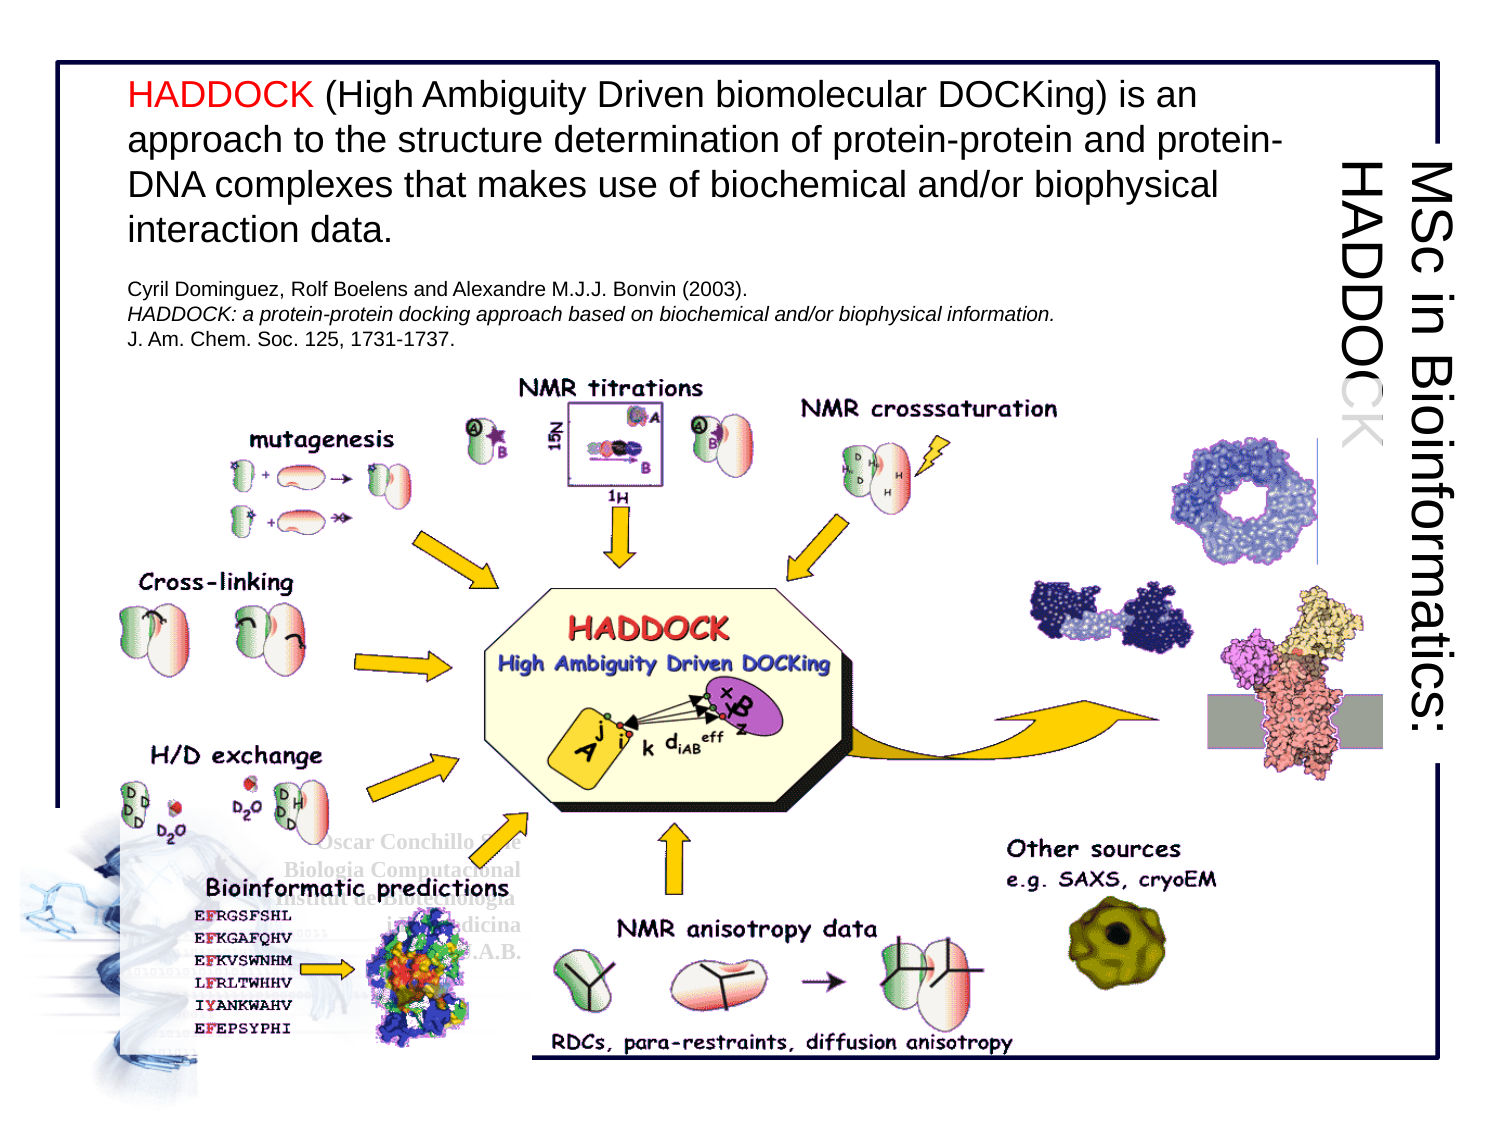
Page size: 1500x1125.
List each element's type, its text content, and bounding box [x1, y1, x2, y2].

text_box HADDOCK (High Ambiguity Driven biomolecular DOCKing) is an approach to the structure determination of protein-protein and protein-DNA complexes that makes use of biochemical and/or biophysical interaction data. Cyril Dominguez, Rolf Boelens and Alexandre M.J.J. Bonvin (2003). HADDOCK: a protein-protein docking approach based on biochemical and/or biophysical information. J. Am. Chem. Soc. 125, 1731-1737. [112, 62, 1301, 383]
picture [8, 378, 1383, 1111]
